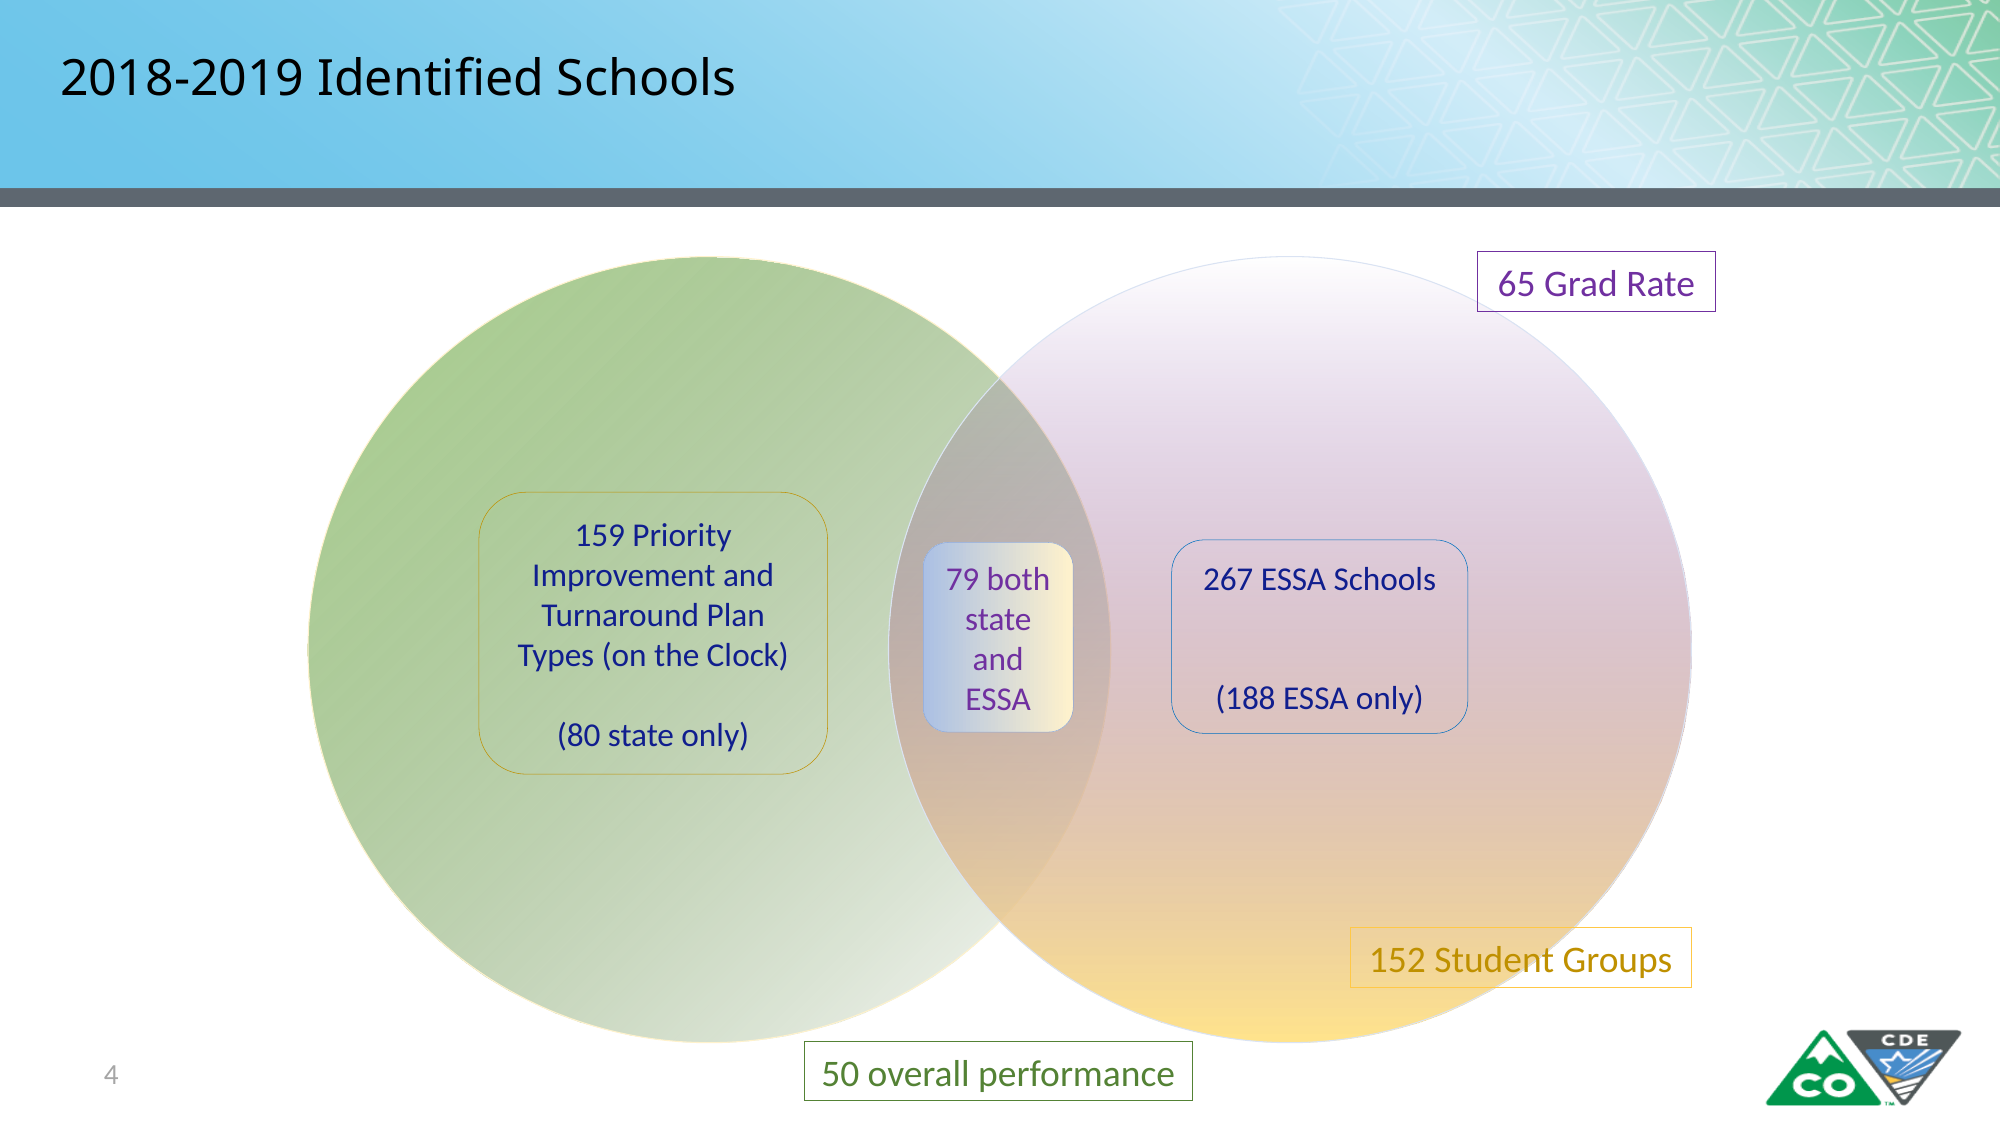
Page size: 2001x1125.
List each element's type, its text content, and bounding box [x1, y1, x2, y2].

text_box 65 Grad Rate [1477, 251, 1716, 312]
picture [0, 0, 2000, 207]
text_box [307, 256, 1692, 1043]
slide_number 4 [60, 1042, 163, 1103]
text_box 50 overall performance [804, 1043, 1193, 1101]
title 2018-2019 Identified Schools [60, 45, 1785, 162]
picture [1749, 1021, 1975, 1113]
